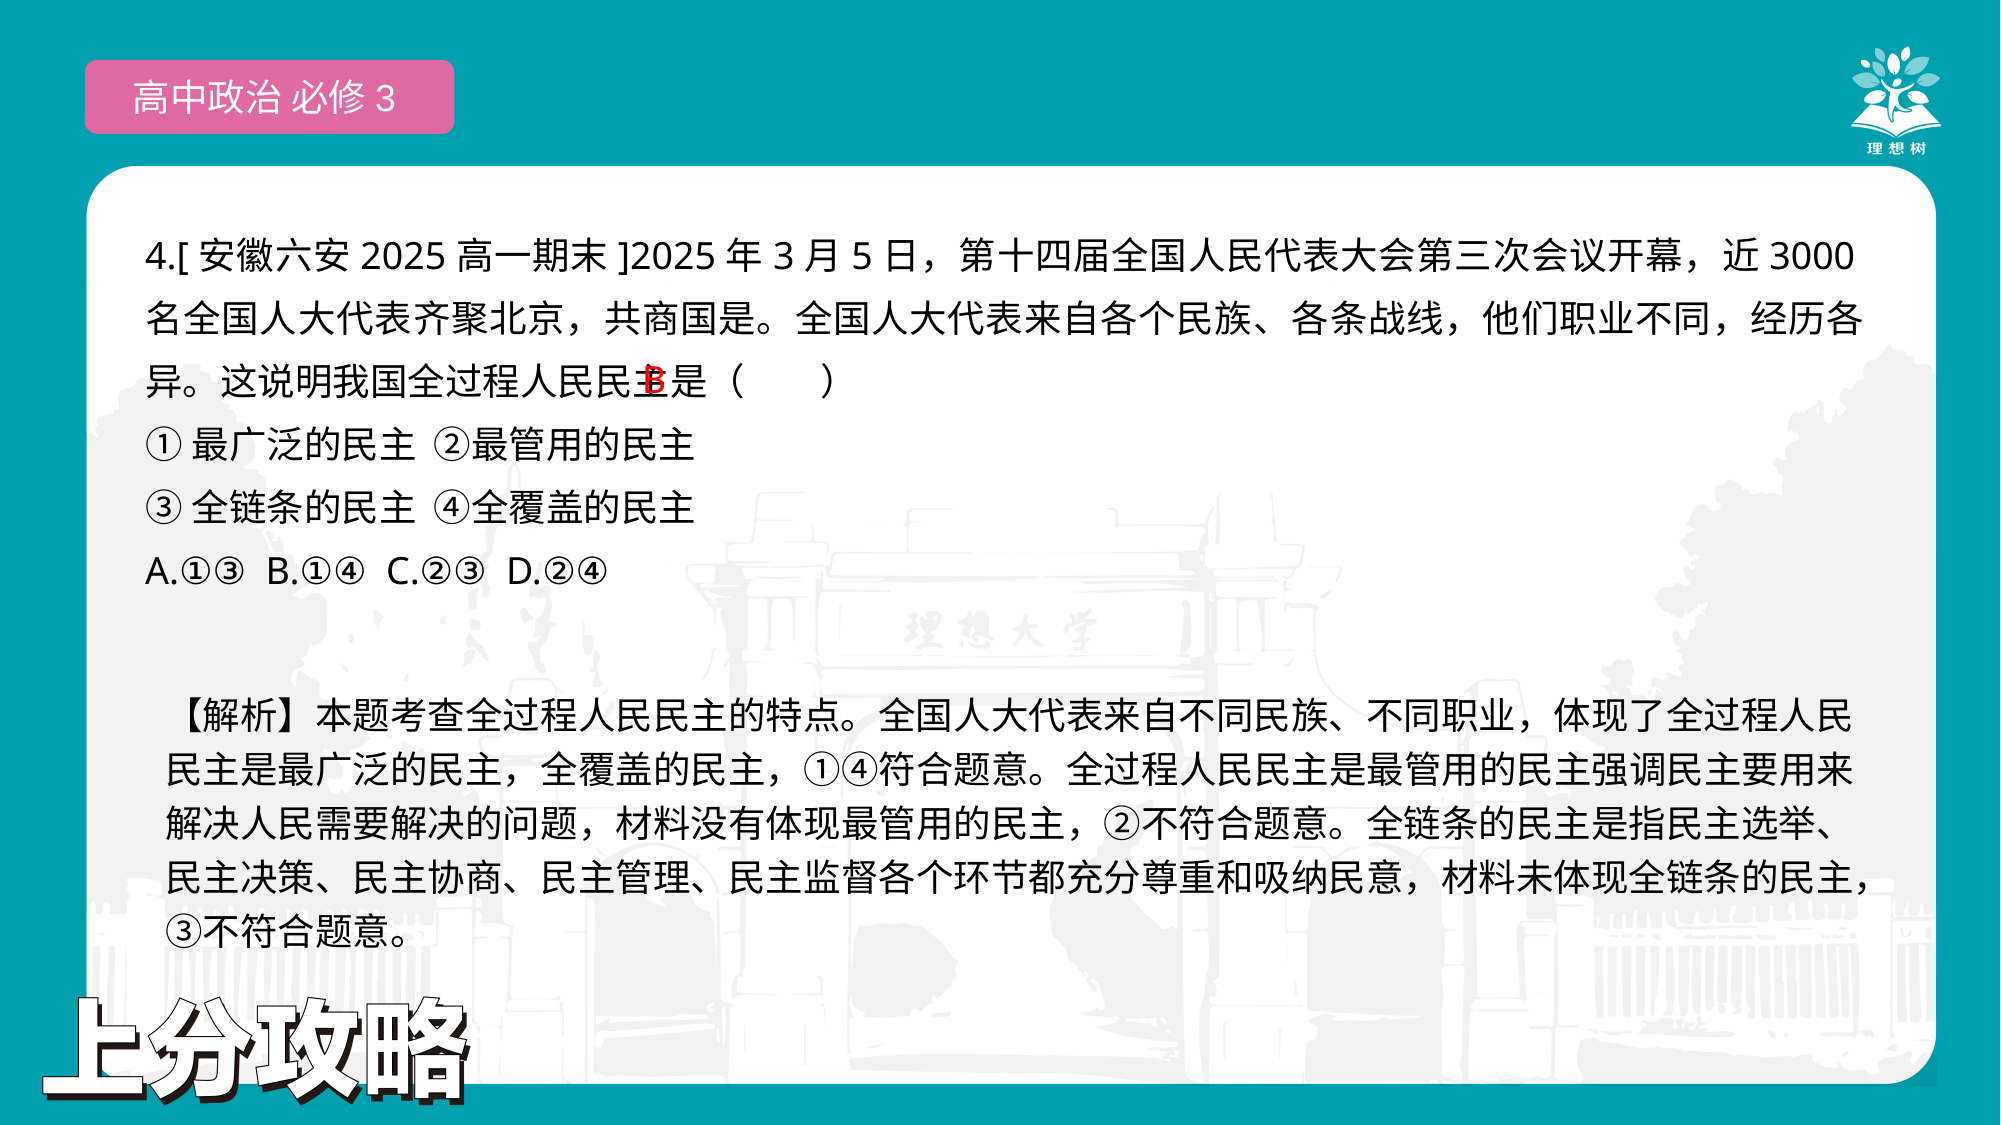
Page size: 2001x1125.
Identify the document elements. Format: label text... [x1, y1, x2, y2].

text_box B [617, 326, 734, 409]
text_box 4.[安徽六安2025高一期末]2025年3月5日，第十四届全国人民代表大会第三次会议开幕，近3000名全国人大代表齐聚北京，共商国是。全国人大代表来自各个民族、各条战线，他们职业不同，经历各异。这说明我国全过程人民民主是（ ） ①最广泛的民主 ②最管用的民主 ③全链条的民主 ④全覆盖的民主 A.①③ B.①④ C.②③ D.②④ [130, 206, 1880, 600]
text_box 高中政治 必修3 [83, 58, 456, 135]
picture [0, 0, 2001, 1125]
text_box 【解析】本题考查全过程人民民主的特点。全国人大代表来自不同民族、不同职业，体现了全过程人民民主是最广泛的民主，全覆盖的民主，①④符合题意。全过程人民民主是最管用的民主强调民主要用来解决人民需要解决的问题，材料没有体现最管用的民主，②不符合题意。全链条的民主是指民主选举、民主决策、民主协商、民主管理、民主监督各个环节都充分尊重和吸纳民意，材料未体现全链条的民主，③不符合题意。 [150, 676, 1869, 961]
